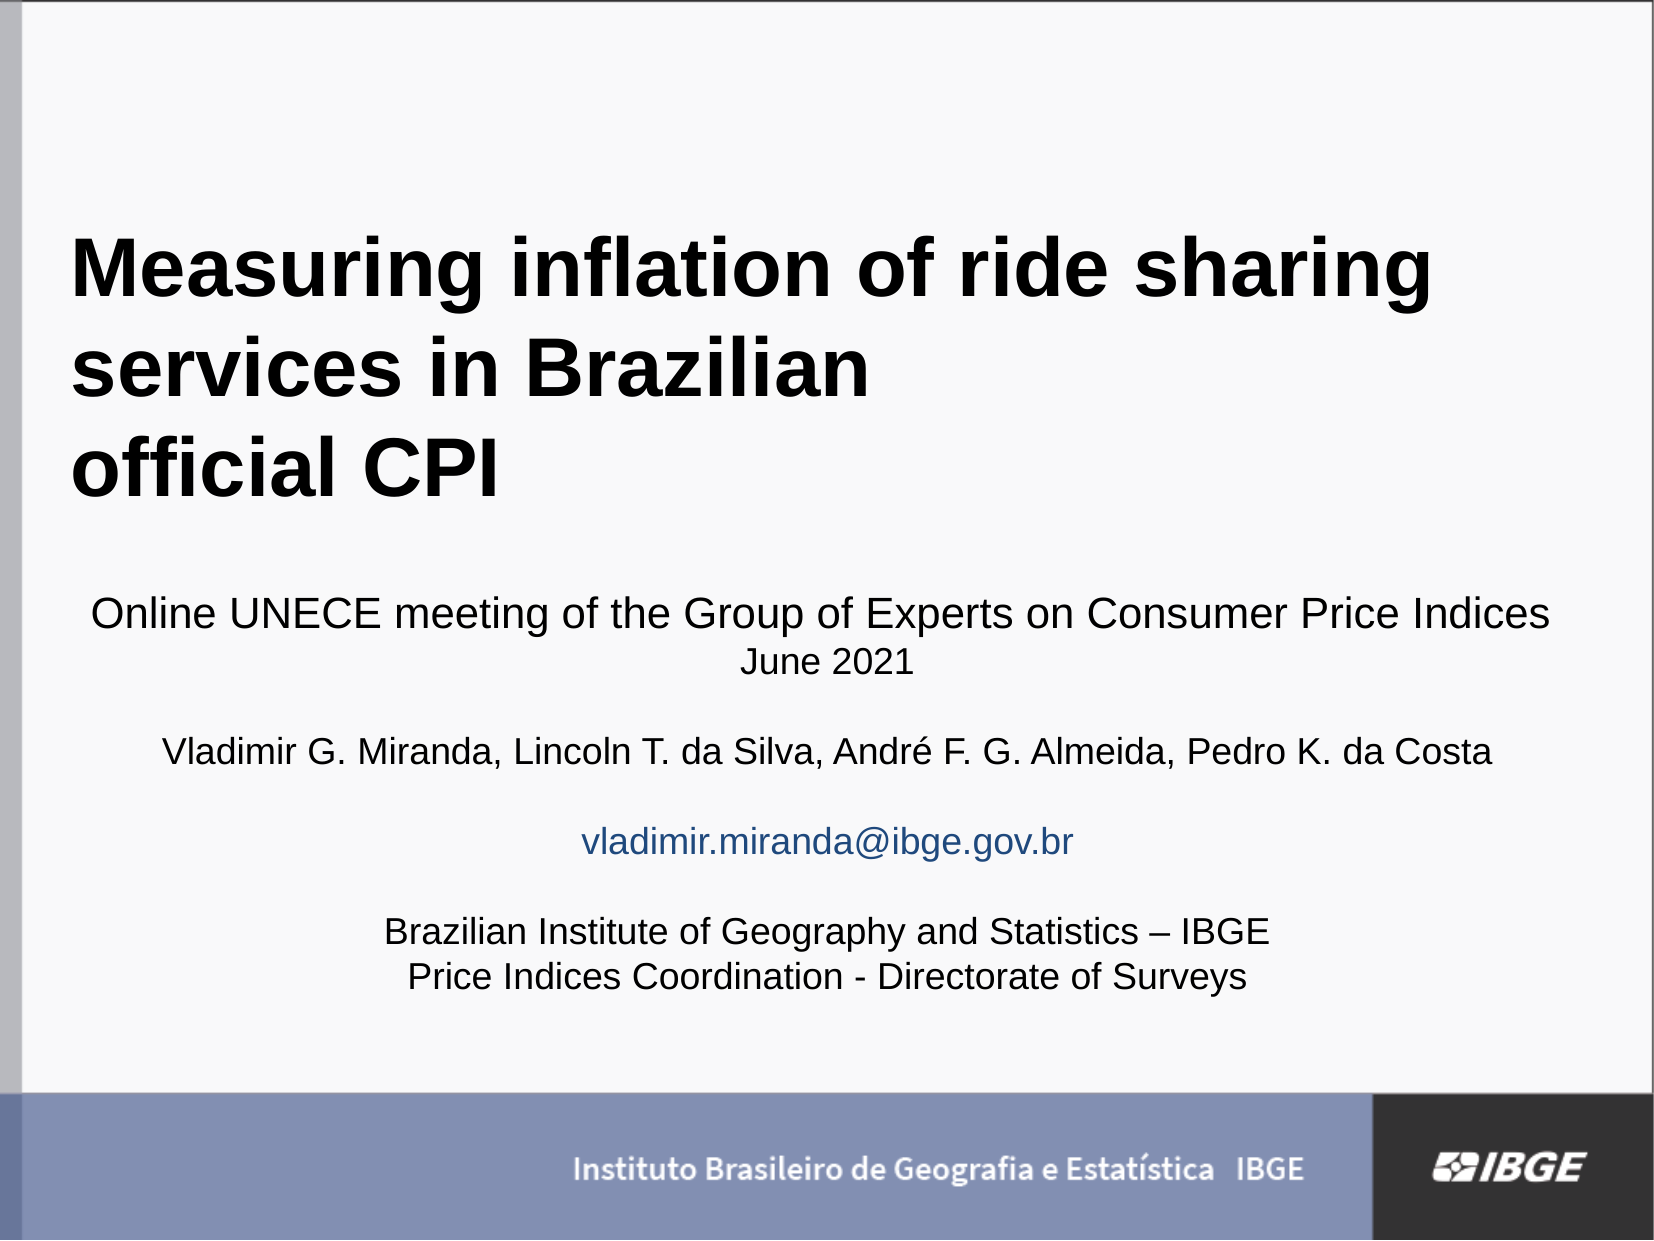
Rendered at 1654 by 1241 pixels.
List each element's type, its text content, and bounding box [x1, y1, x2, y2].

text_box Measuring inflation of ride sharing services in Brazilian official CPI [70, 206, 1571, 515]
picture [0, 0, 1654, 1240]
text_box Online UNECE meeting of the Group of Experts on Consumer Price Indices June 2021 Vladimir G. Miranda, Lincoln T. da Silva, André F. G. Almeida, Pedro K. da Costa vladimir.miranda@ibge.gov.br Brazilian Institute of Geography and Statistics – IBGE Price Indices Coordination - Directorate of Surveys [18, 536, 1637, 915]
